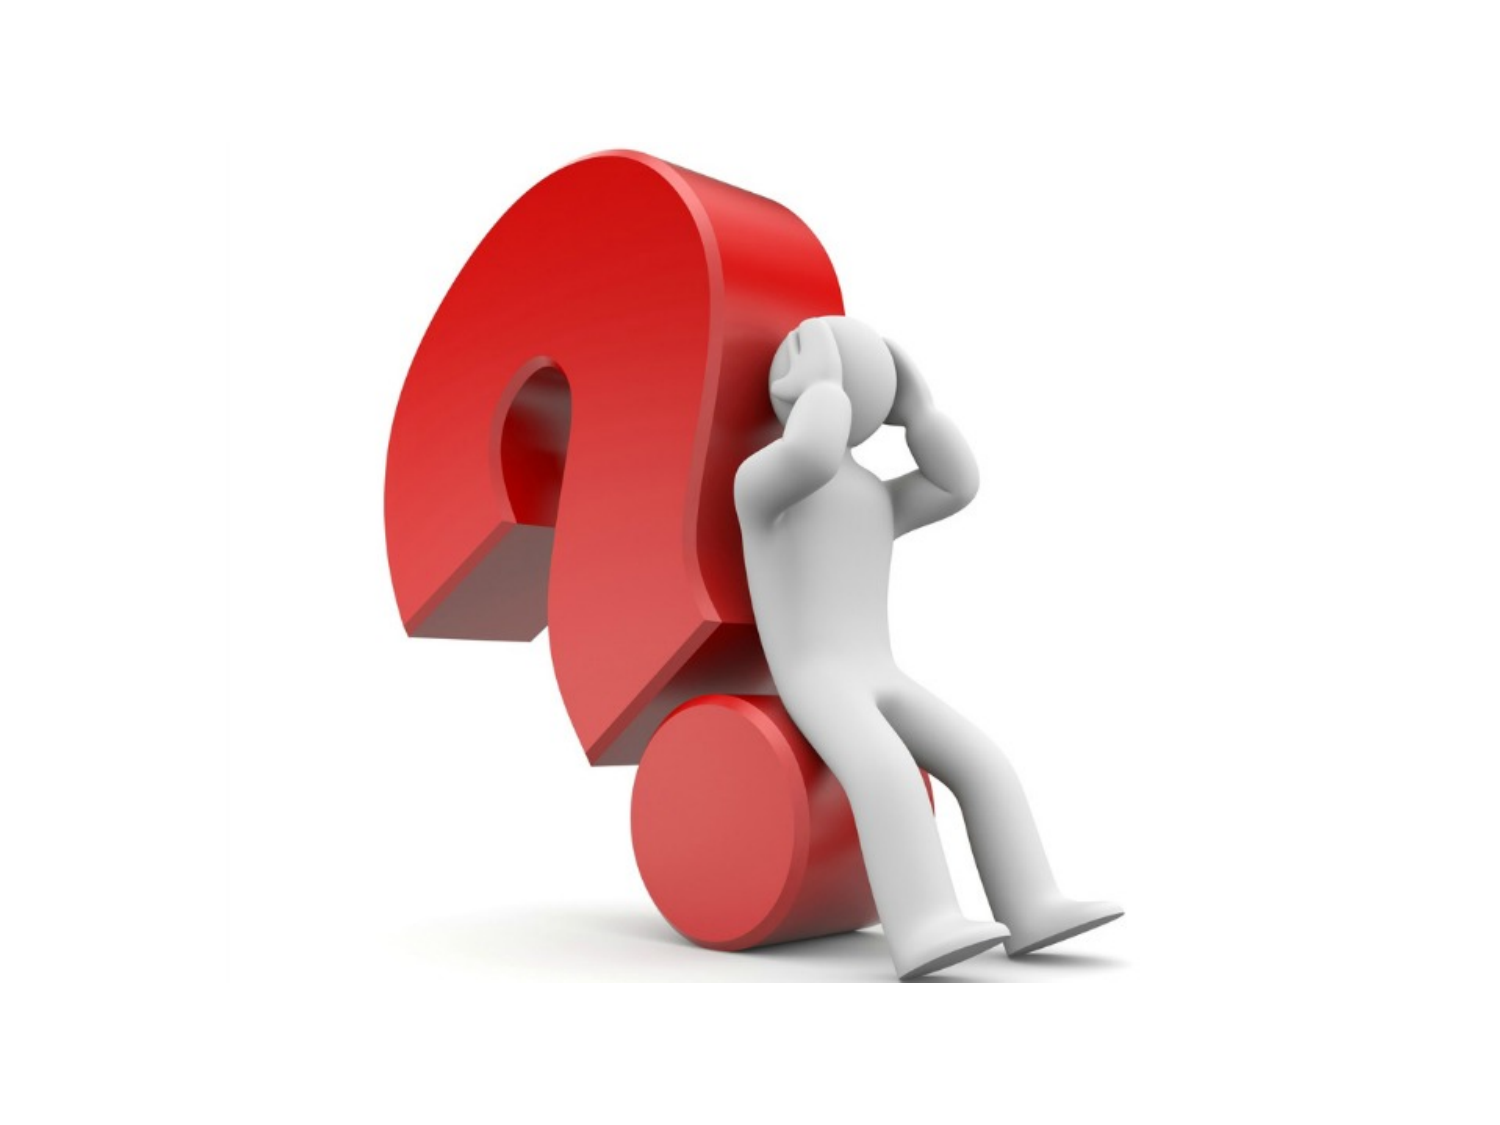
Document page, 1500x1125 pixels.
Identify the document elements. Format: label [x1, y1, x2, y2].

picture [226, 141, 1274, 984]
